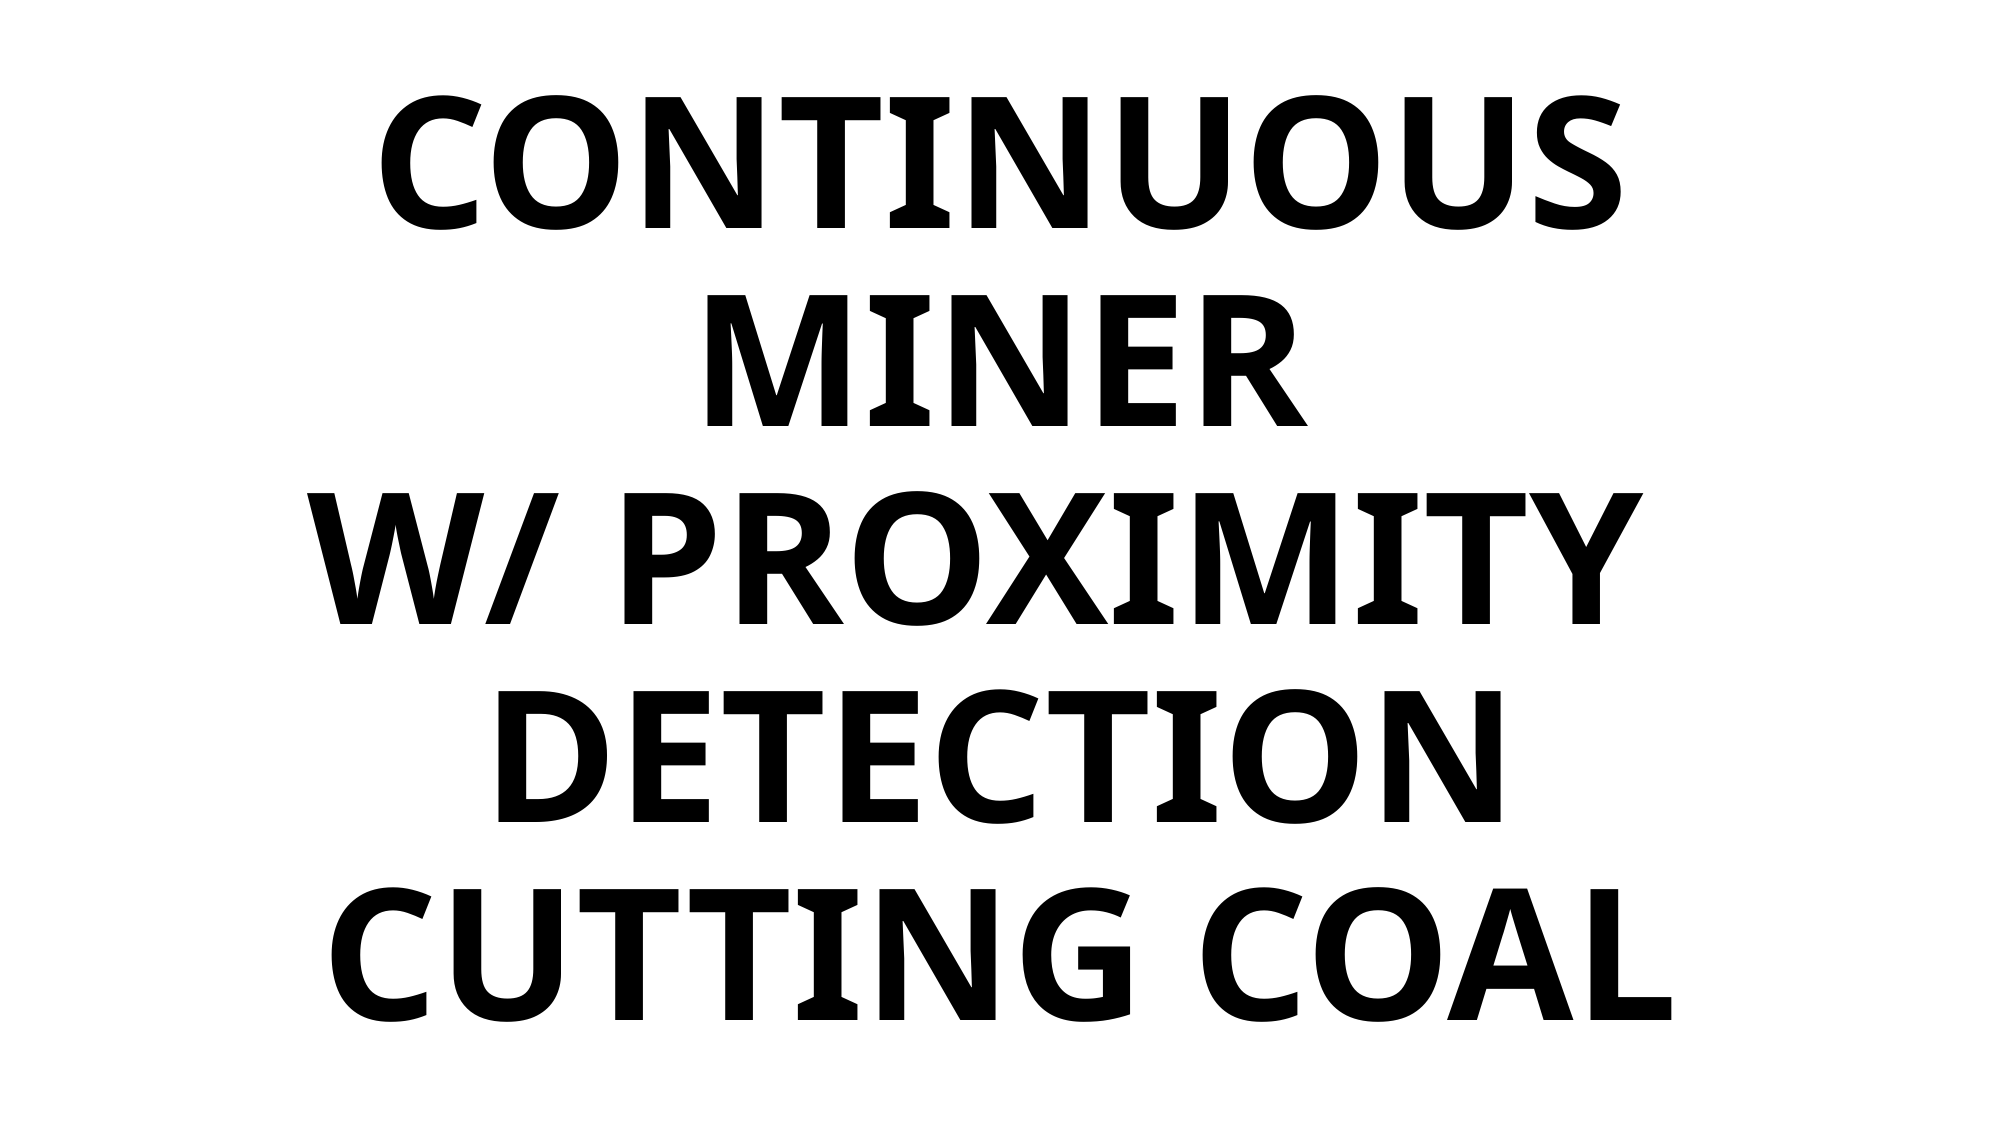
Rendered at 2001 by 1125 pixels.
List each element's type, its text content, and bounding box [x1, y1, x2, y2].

title CONTINUOUS MINER W/ PROXIMITY DETECTION CUTTING COAL [137, 59, 1863, 1071]
